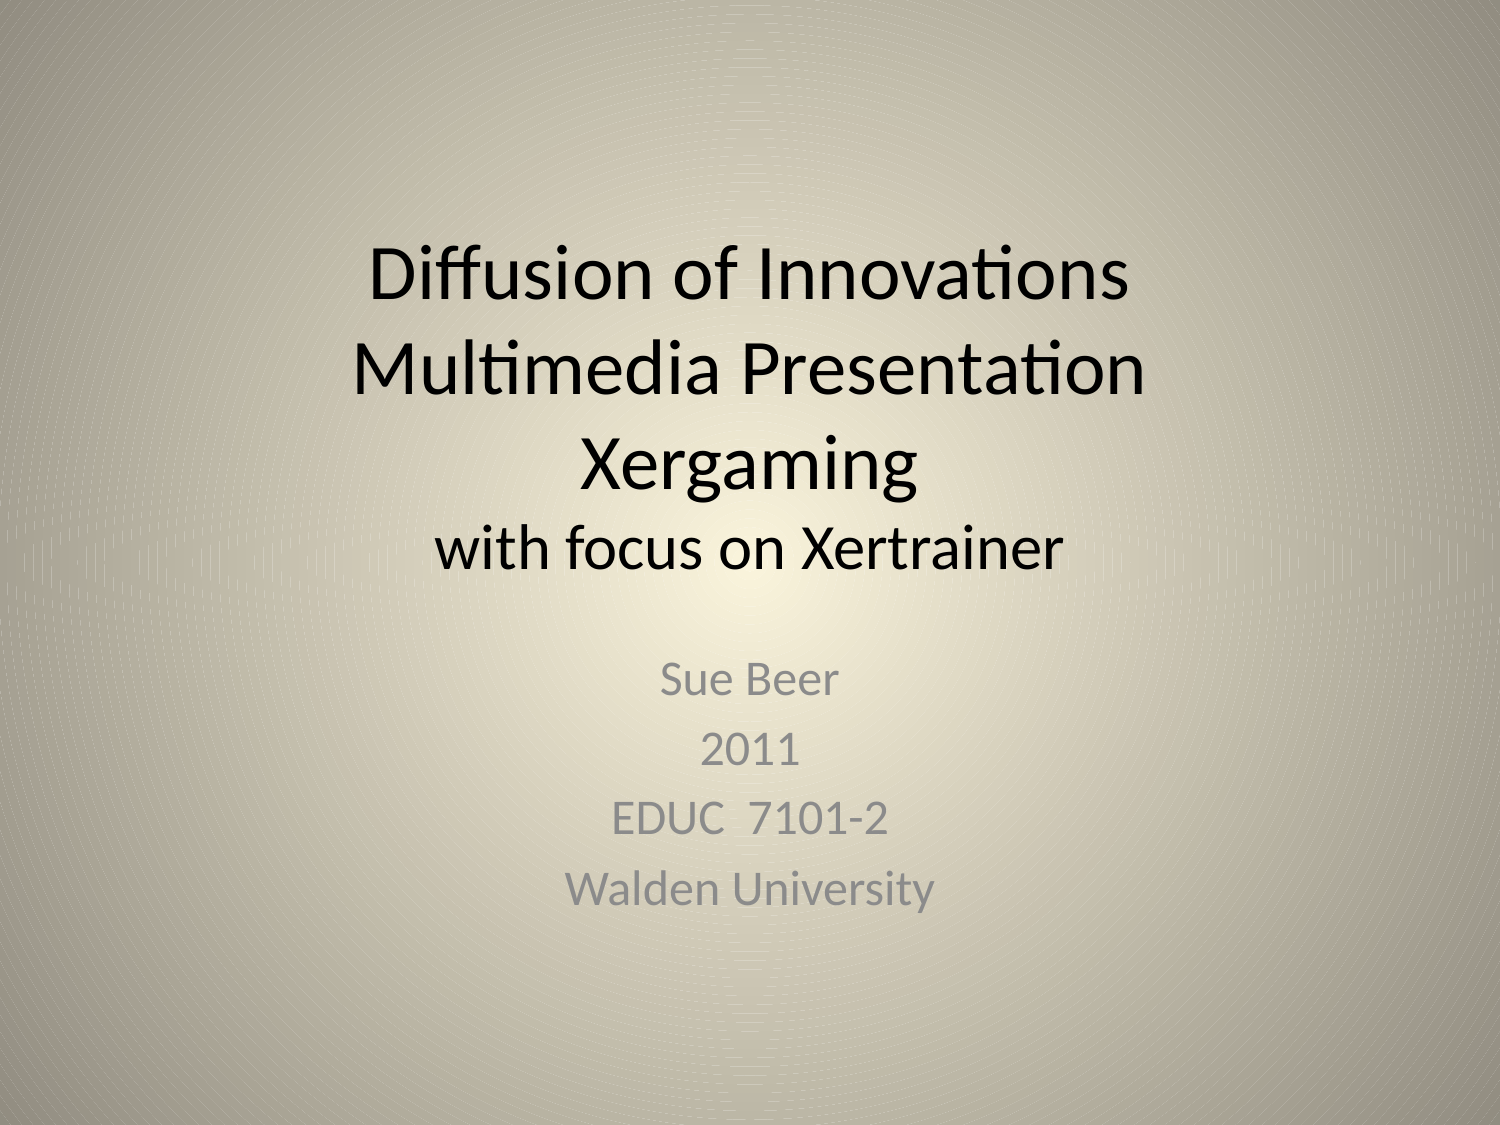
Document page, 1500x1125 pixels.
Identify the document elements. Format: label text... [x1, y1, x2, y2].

subtitle Sue Beer 2011 EDUC 7101-2 Walden University [225, 637, 1275, 925]
title Diffusion of Innovations Multimedia Presentation Xergaming with focus on Xertrainer [112, 212, 1388, 591]
